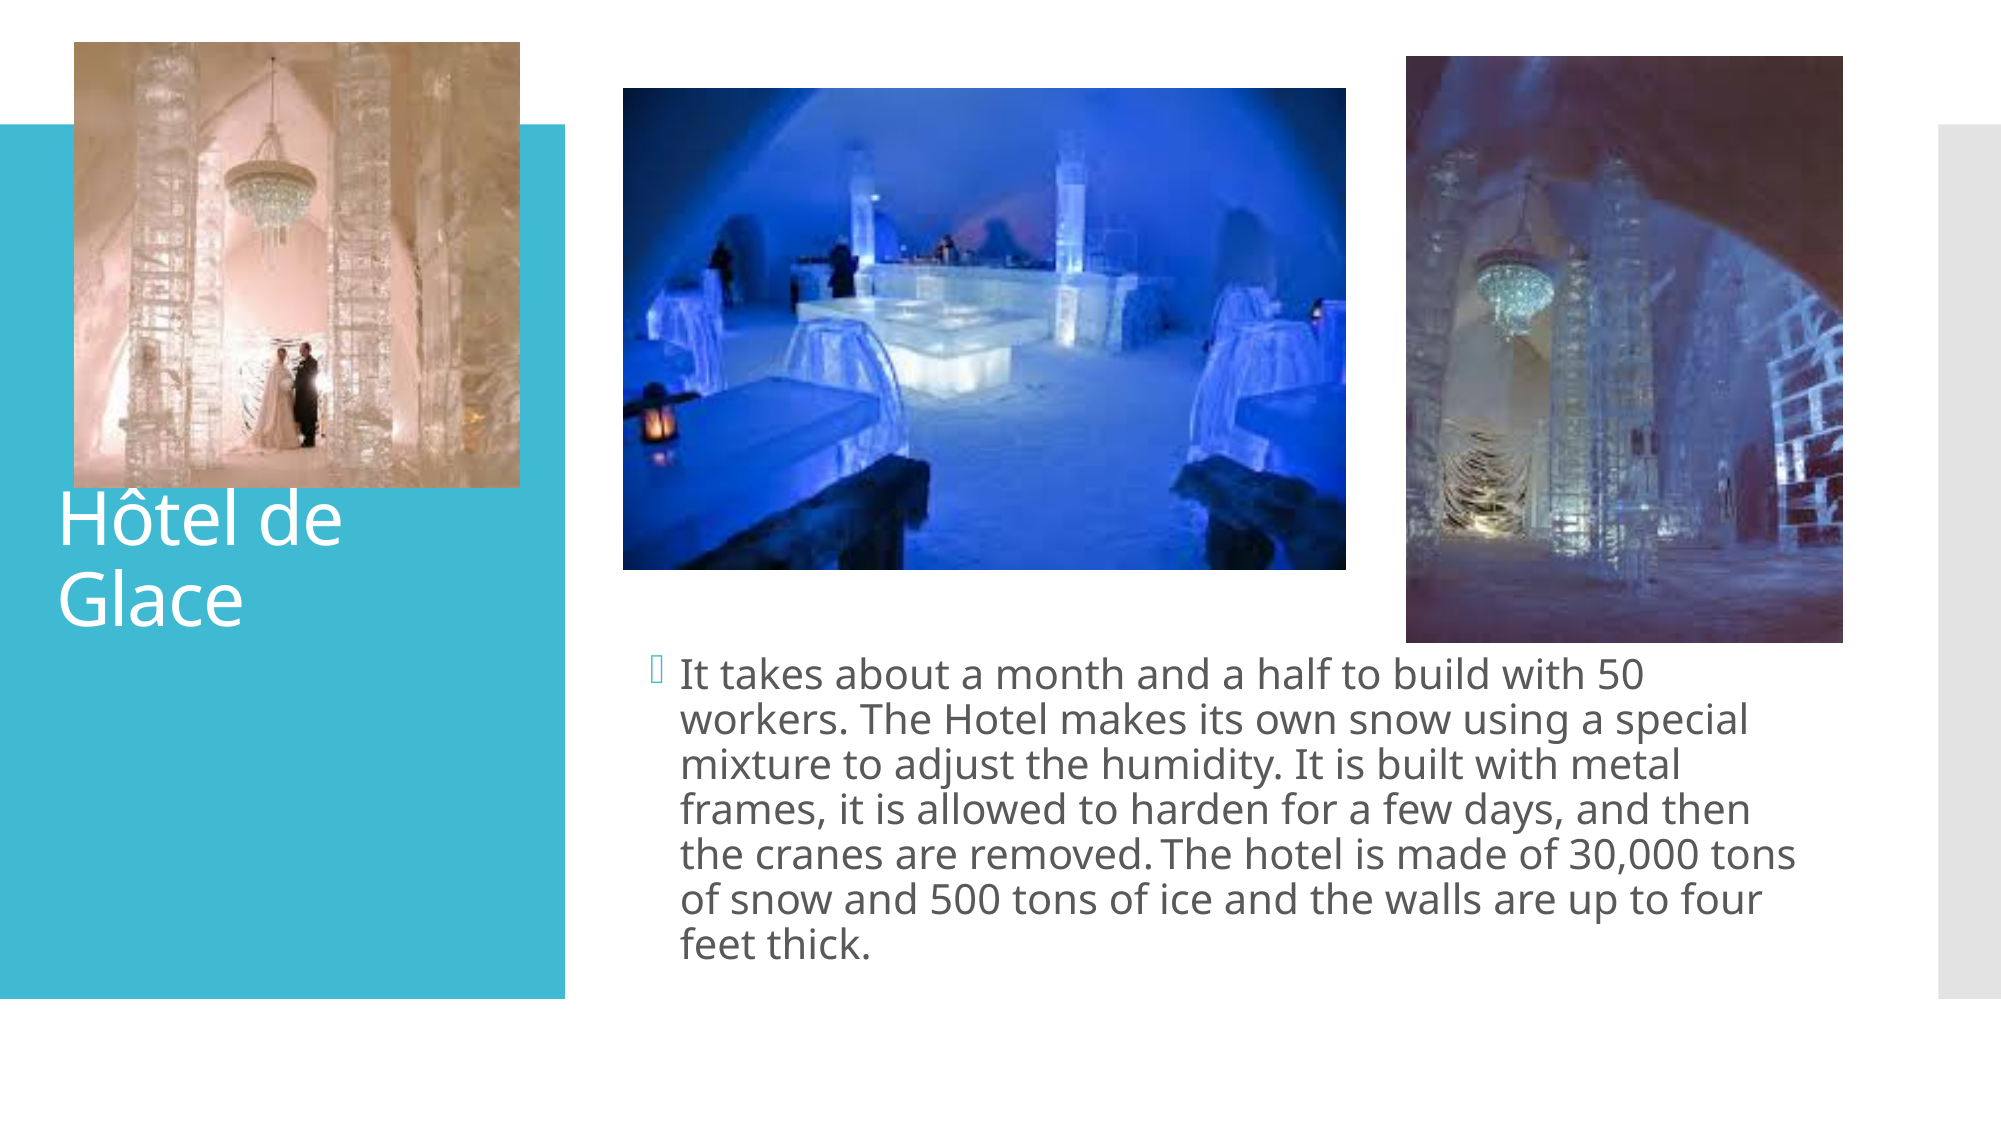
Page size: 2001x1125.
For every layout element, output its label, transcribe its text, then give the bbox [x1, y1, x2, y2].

title Hôtel de Glace [41, 184, 525, 940]
list It takes about a month and a half to build with 50 workers. The Hotel makes its own snow using a special mixture to adjust the humidity. It is built with metal frames, it is allowed to harden for a few days, and then the cranes are removed. The hotel is made of 30,000 tons of snow and 500 tons of ice and the walls are up to four feet thick. [634, 639, 1835, 982]
picture [1405, 56, 1844, 643]
picture [623, 88, 1346, 570]
picture [73, 41, 520, 488]
